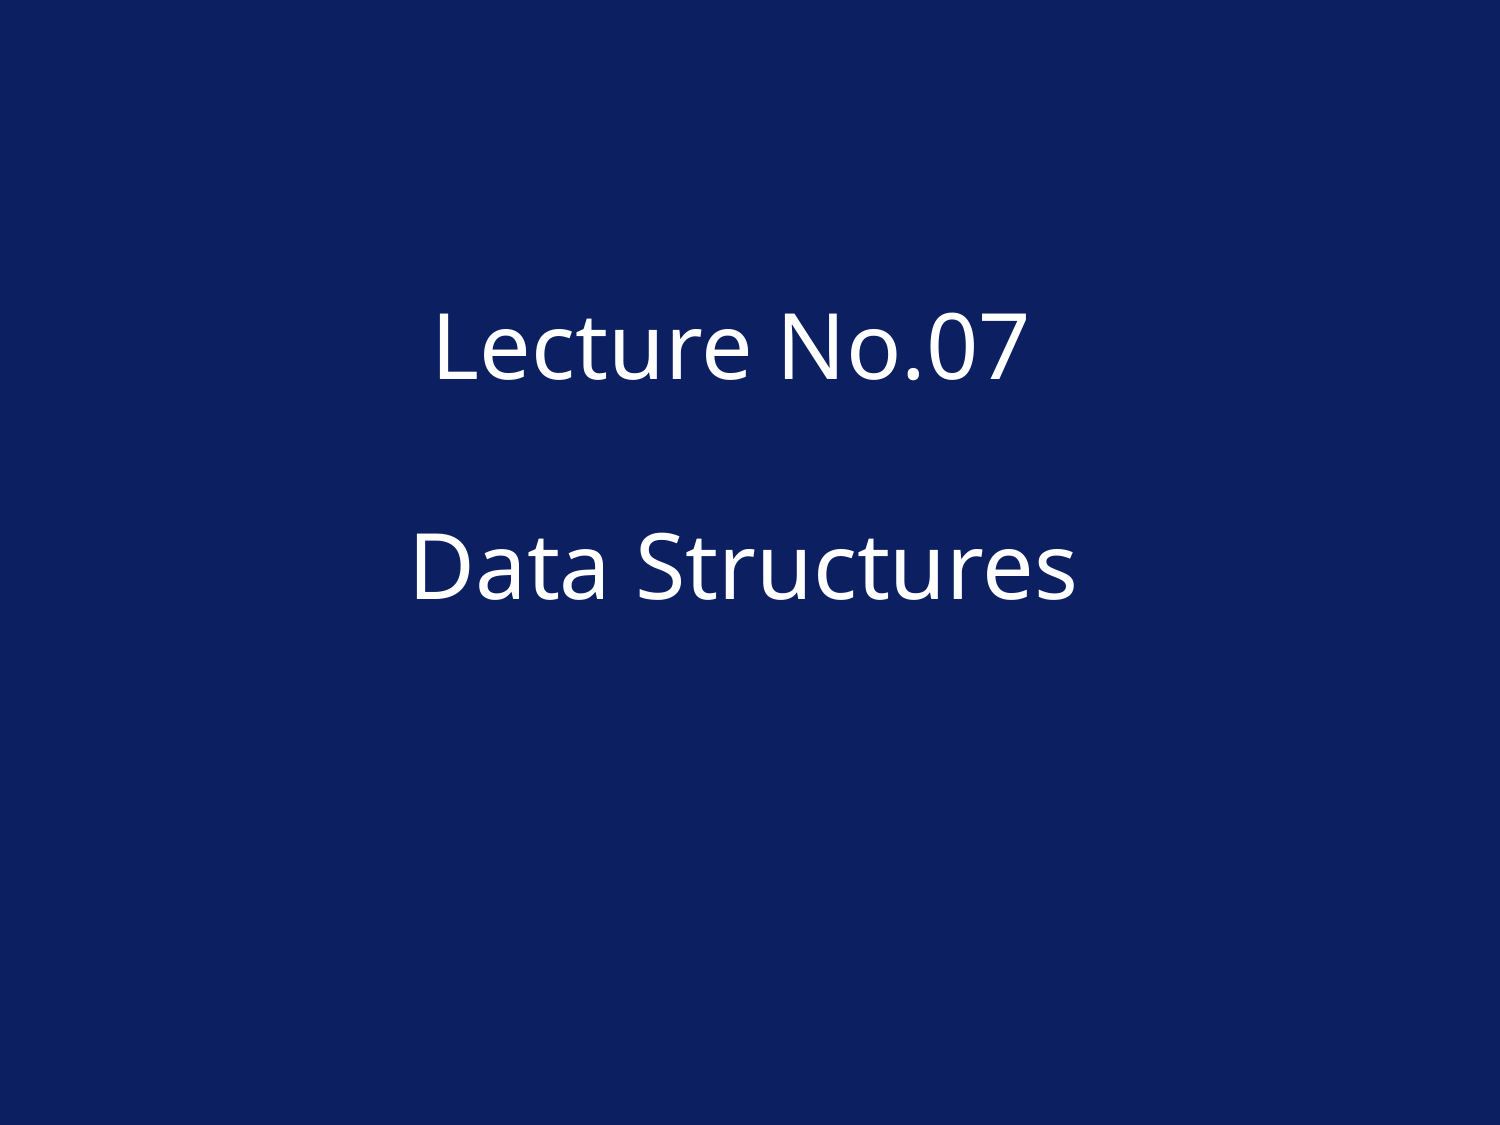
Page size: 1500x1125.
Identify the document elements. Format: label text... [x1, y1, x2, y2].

text_box Lecture No.07 Data Structures [99, 249, 1388, 875]
